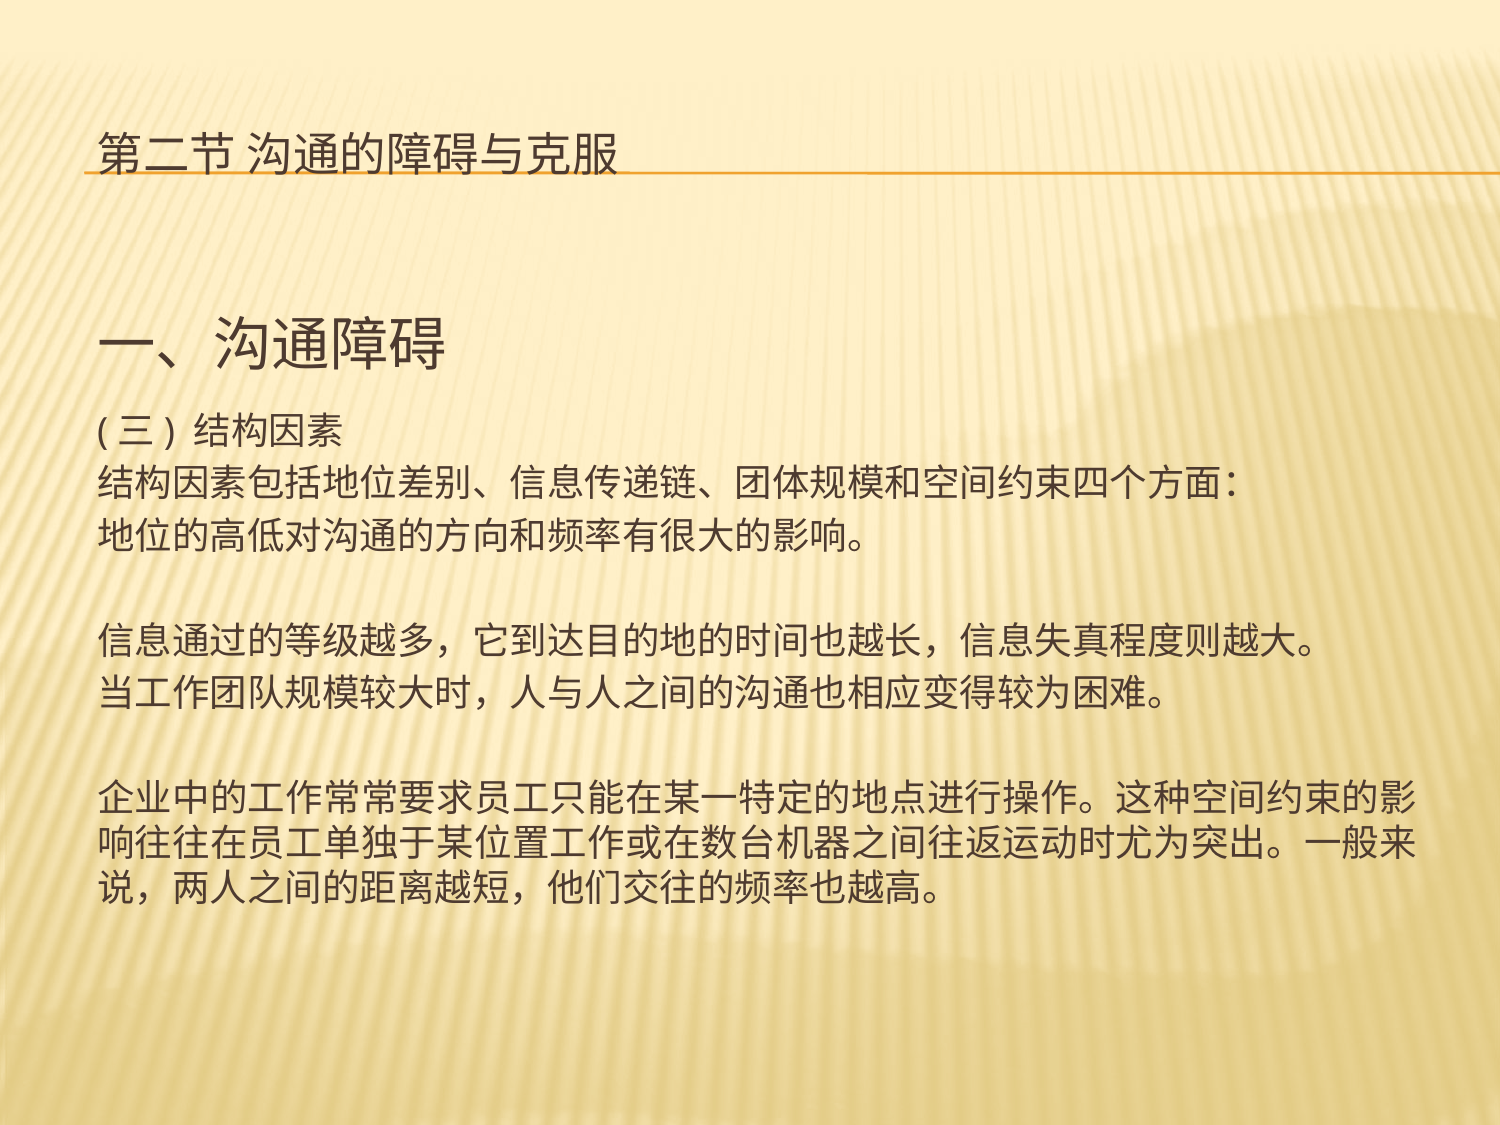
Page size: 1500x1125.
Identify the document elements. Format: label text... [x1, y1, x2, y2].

title 第二节 沟通的障碍与克服 [82, 117, 1432, 245]
list 一、沟通障碍 (三) 结构因素 结构因素包括地位差别、信息传递链、团体规模和空间约束四个方面： 地位的高低对沟通的方向和频率有很大的影响。 信息通过的等级越多，它到达目的地的时间也越长，信息失真程度则越大。 当工作团队规模较大时，人与人之间的沟通也相应变得较为困难。 企业中的工作常常要求员工只能在某一特定的地点进行操作。这种空间约束的影响往往在员工单独于某位置工作或在数台机器之间往返运动时尤为突出。一般来说，两人之间的距离越短，他们交往的频率也越高。 [81, 264, 1433, 1060]
